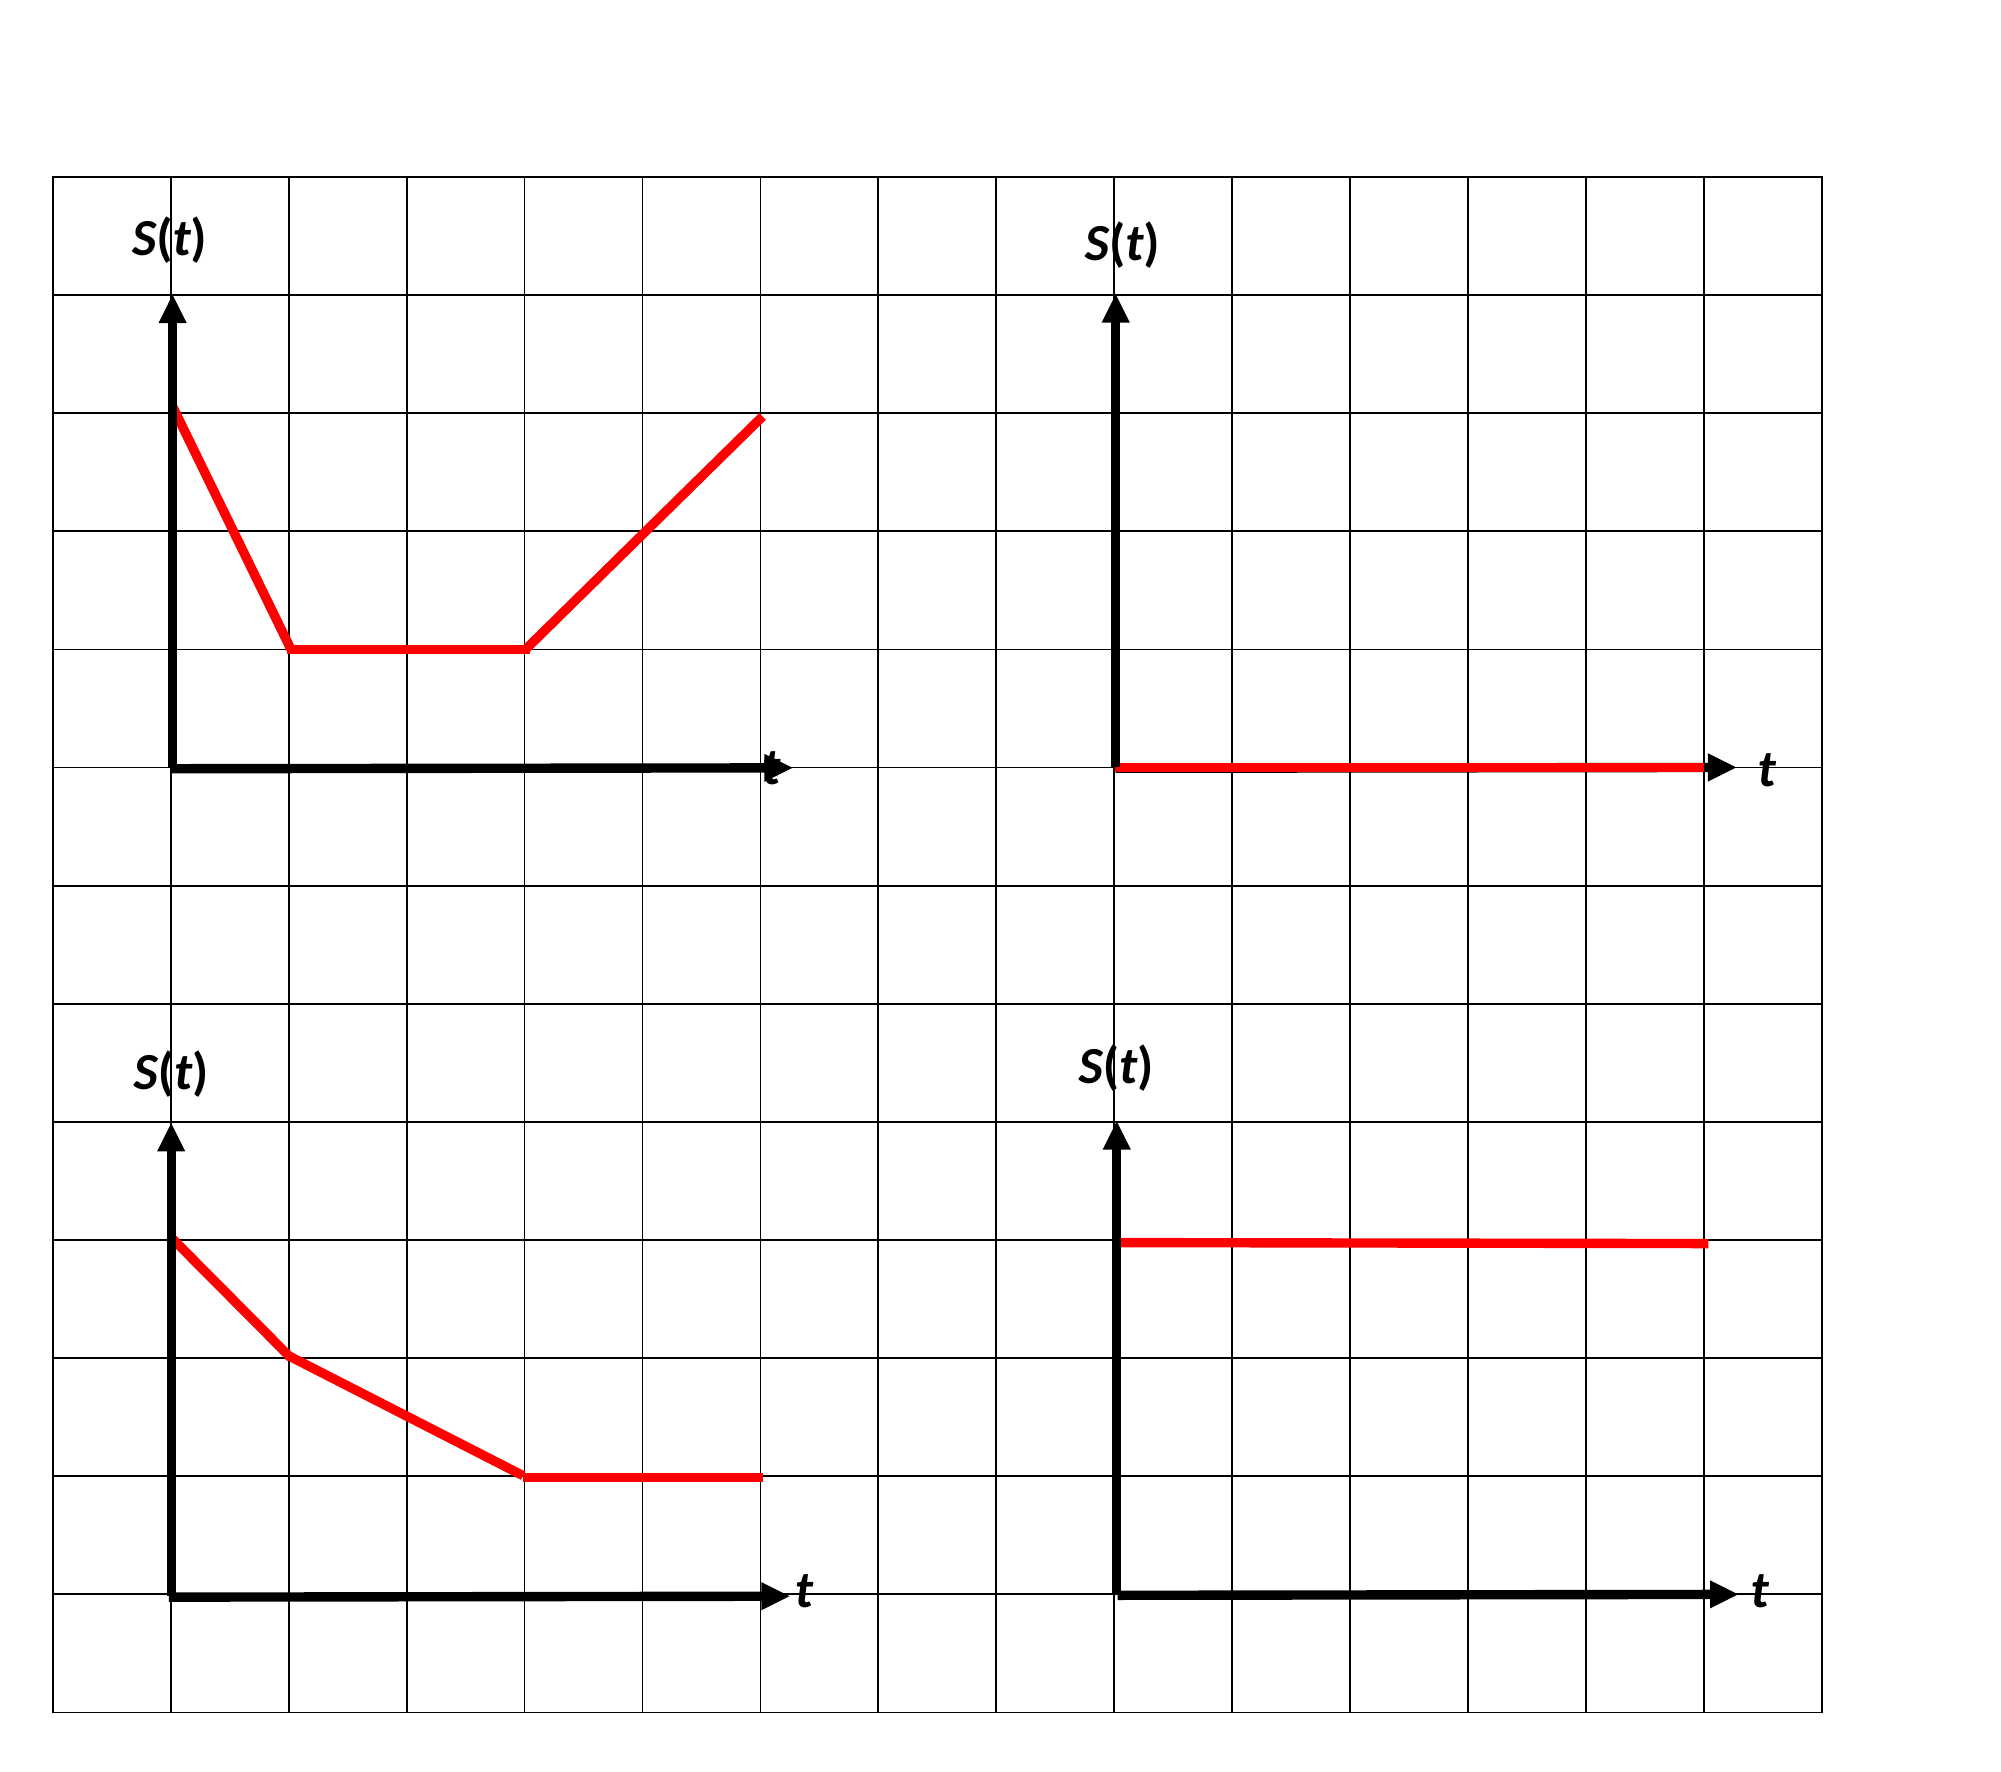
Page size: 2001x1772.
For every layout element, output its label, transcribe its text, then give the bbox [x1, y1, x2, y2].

table_cell [879, 650, 995, 767]
table_cell [761, 768, 877, 885]
table_cell [54, 296, 170, 412]
table_cell [879, 414, 995, 530]
table_cell [1351, 1359, 1467, 1475]
table_cell [643, 1359, 760, 1473]
table_cell [1121, 1248, 1231, 1357]
table_cell [172, 1602, 288, 1712]
table_cell [1469, 650, 1585, 763]
table_cell [172, 1123, 288, 1238]
table_cell [643, 1241, 760, 1357]
table_header [1469, 178, 1585, 294]
table_cell [879, 768, 995, 885]
table_cell [408, 887, 524, 1003]
table_cell [1233, 414, 1349, 530]
table_cell [1705, 768, 1821, 885]
table_cell [54, 1241, 167, 1357]
table_cell [879, 1359, 995, 1475]
table_cell [1351, 296, 1467, 412]
table_cell [525, 1005, 642, 1121]
table_cell [761, 1359, 877, 1475]
table_cell [290, 1477, 406, 1592]
table_cell [1469, 1123, 1585, 1238]
table_cell [997, 1359, 1112, 1475]
table_cell [879, 1123, 995, 1239]
table_cell [762, 414, 877, 530]
table_cell [172, 887, 288, 1003]
table_cell [1587, 887, 1703, 1003]
table_cell [643, 650, 760, 763]
table_cell [176, 1359, 286, 1475]
table_cell [1233, 650, 1349, 763]
table_cell [172, 1005, 288, 1121]
table_cell [1469, 1477, 1585, 1590]
table_cell [1351, 532, 1467, 649]
table_cell [1233, 1477, 1349, 1590]
table_cell [997, 1595, 1113, 1712]
table_cell [176, 1477, 288, 1592]
table_cell [1351, 1248, 1467, 1357]
table_cell [290, 1005, 406, 1121]
table_header [290, 178, 406, 294]
table_cell [1351, 1123, 1467, 1238]
table_cell [1705, 1595, 1821, 1712]
table_cell [761, 887, 877, 1003]
table_cell [1705, 414, 1821, 530]
table_cell [54, 1005, 170, 1121]
table_cell [879, 1477, 995, 1593]
table_header [761, 178, 877, 294]
table_cell [525, 1123, 642, 1239]
table_cell [1351, 414, 1467, 530]
table_cell [643, 773, 760, 885]
table_header [1351, 178, 1467, 294]
table_cell [1587, 1477, 1703, 1589]
table_cell [1351, 650, 1467, 763]
table_cell [525, 650, 642, 763]
text_box t [747, 724, 796, 802]
table_cell [408, 773, 524, 885]
table_cell [54, 1123, 170, 1239]
table_cell [879, 887, 995, 1003]
table_cell [1587, 414, 1703, 530]
table_cell [1469, 1005, 1585, 1121]
table_cell [879, 1595, 995, 1712]
table_cell [1120, 650, 1231, 763]
table_cell [172, 774, 288, 885]
table_cell [290, 654, 406, 763]
table_cell [1469, 532, 1585, 649]
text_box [286, 1354, 524, 1476]
table_cell [1115, 1005, 1231, 1121]
table_cell [997, 887, 1113, 1003]
table_cell [1587, 1005, 1703, 1121]
table_header [879, 178, 995, 294]
table_cell [1233, 773, 1349, 885]
table_cell [761, 1005, 877, 1121]
table_cell [1233, 1600, 1349, 1712]
table_cell [54, 414, 168, 530]
table_cell [290, 1602, 406, 1712]
table_cell [54, 650, 168, 767]
table_cell [997, 650, 1111, 767]
table_cell [1705, 1005, 1821, 1121]
table_header [1233, 178, 1349, 294]
text_box t [1735, 1547, 1784, 1626]
table_cell [1119, 1123, 1231, 1238]
table_cell [761, 1477, 877, 1593]
table_cell [761, 1123, 877, 1239]
table_cell [997, 1241, 1112, 1357]
table_cell [1115, 773, 1231, 885]
text_box S(t) [118, 1030, 224, 1108]
table_cell [1233, 1005, 1349, 1121]
table_cell [997, 1123, 1113, 1239]
table_cell [761, 650, 877, 767]
table_cell [1115, 1595, 1231, 1712]
table_cell [1587, 1600, 1703, 1712]
table_cell [1233, 532, 1349, 649]
table_cell [1120, 414, 1231, 530]
table_cell [1121, 1477, 1231, 1590]
table_cell [1121, 1359, 1231, 1475]
table_cell [1115, 887, 1231, 1003]
table_cell [1351, 1600, 1467, 1712]
table_cell [1705, 1123, 1821, 1239]
table_cell [879, 1005, 995, 1121]
table_header [172, 178, 288, 294]
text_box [172, 1238, 291, 1358]
text_box S(t) [1063, 1024, 1169, 1102]
table_cell [1233, 1248, 1349, 1357]
table_cell [1233, 1123, 1349, 1238]
table_cell [408, 1477, 524, 1592]
table_cell [1587, 650, 1703, 762]
table_cell [1469, 1359, 1585, 1475]
text_box t [1742, 726, 1791, 804]
table_cell [997, 1005, 1113, 1121]
table_cell [1233, 296, 1349, 412]
table_cell [291, 532, 406, 645]
table_cell [761, 1241, 877, 1357]
table_cell [54, 1359, 167, 1475]
table_cell [54, 768, 170, 885]
table_cell [1351, 887, 1467, 1003]
table_header [525, 178, 642, 294]
table_cell [879, 532, 995, 649]
table_header [643, 178, 760, 294]
table_cell [1587, 1123, 1703, 1238]
table_header [408, 178, 524, 294]
table_cell [290, 296, 406, 412]
table_cell [1705, 887, 1821, 1003]
table_cell [525, 1482, 642, 1591]
text_box t [780, 1547, 828, 1626]
table_cell [408, 1241, 524, 1354]
table_cell [1351, 773, 1467, 885]
table_cell [763, 532, 877, 649]
table_cell [525, 296, 642, 412]
table_cell [291, 1241, 406, 1354]
table_cell [997, 532, 1111, 649]
table_cell [1120, 532, 1231, 649]
table_cell [1587, 773, 1703, 885]
table_header [1587, 178, 1703, 294]
table_cell [54, 1595, 170, 1712]
table_cell [525, 1602, 642, 1712]
table_header [1705, 178, 1821, 294]
table_cell [1705, 650, 1821, 767]
table_cell [1587, 296, 1703, 412]
table_cell [1705, 1477, 1821, 1593]
table_cell [1469, 1248, 1585, 1357]
table_cell [525, 773, 642, 885]
table_cell [1351, 1005, 1467, 1121]
table_cell [1705, 296, 1821, 412]
table_cell [1705, 532, 1821, 649]
table_cell [1469, 414, 1585, 530]
text_box S(t) [117, 195, 222, 274]
table_cell [1118, 296, 1231, 412]
table_cell [408, 1602, 524, 1712]
table_cell [408, 1123, 524, 1239]
table_header [997, 178, 1113, 294]
table_cell [1469, 773, 1585, 885]
table_cell [408, 532, 524, 645]
table_cell [997, 768, 1113, 885]
table_cell [761, 296, 877, 412]
table_cell [643, 1123, 760, 1239]
table_header [54, 178, 170, 294]
table_cell [997, 296, 1113, 412]
table_header [1115, 178, 1231, 294]
table_cell [408, 296, 524, 412]
table_cell [1705, 1359, 1821, 1475]
text_box S(t) [1070, 200, 1175, 278]
table_cell [174, 296, 288, 405]
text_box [173, 405, 291, 649]
table_cell [761, 1595, 877, 1712]
table_cell [408, 414, 524, 530]
table_cell [291, 414, 406, 530]
table_cell [525, 1241, 642, 1357]
table_cell [1469, 887, 1585, 1003]
table_cell [1587, 1249, 1703, 1357]
table_cell [290, 774, 406, 885]
table_cell [290, 887, 406, 1003]
table_cell [879, 296, 995, 412]
table_cell [997, 414, 1111, 530]
table_cell [643, 887, 760, 1003]
table_cell [54, 1477, 167, 1593]
table_cell [408, 1005, 524, 1121]
table_cell [643, 1005, 760, 1121]
table_cell [1233, 1359, 1349, 1475]
table_cell [177, 650, 288, 764]
table_cell [1469, 296, 1585, 412]
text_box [526, 416, 763, 649]
table_cell [1587, 532, 1703, 649]
table_cell [643, 1601, 760, 1712]
table_cell [54, 887, 170, 1003]
table_cell [1705, 1241, 1821, 1357]
table_cell [1469, 1600, 1585, 1712]
table_cell [643, 296, 760, 412]
table_cell [1351, 1477, 1467, 1590]
table_cell [643, 1482, 760, 1591]
table_cell [408, 654, 524, 763]
table_cell [290, 1123, 406, 1239]
table_cell [525, 887, 642, 1003]
table_cell [997, 1477, 1112, 1593]
table_cell [525, 1359, 642, 1473]
table_cell [54, 532, 168, 649]
table_cell [1233, 887, 1349, 1003]
table_cell [879, 1241, 995, 1357]
table_cell [1587, 1359, 1703, 1475]
